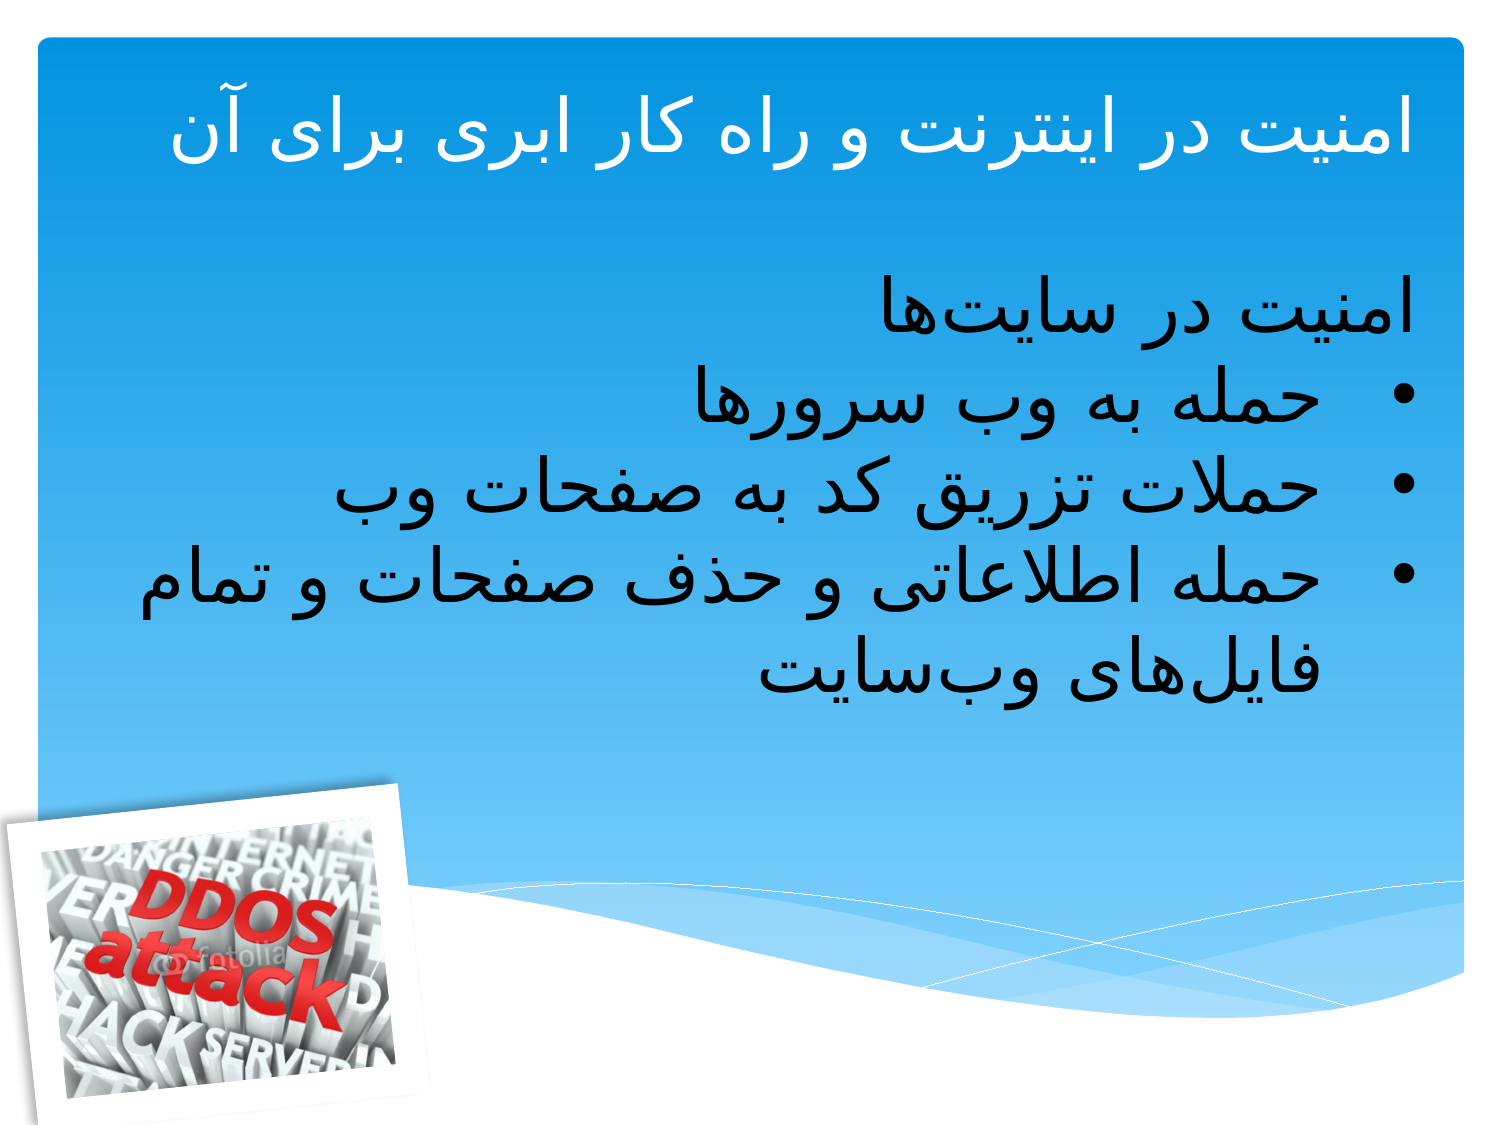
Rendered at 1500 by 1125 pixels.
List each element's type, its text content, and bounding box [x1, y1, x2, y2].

picture [42, 818, 395, 1098]
text_box امنیت در اینترنت و راه کار ابری برای آن امنیت در سایت‌ها حمله به وب سرورها حملات تزریق کد به صفحات وب حمله اطلاعاتی و حذف صفحات و تمام فایل‌های وب‌سایت [50, 69, 1433, 895]
